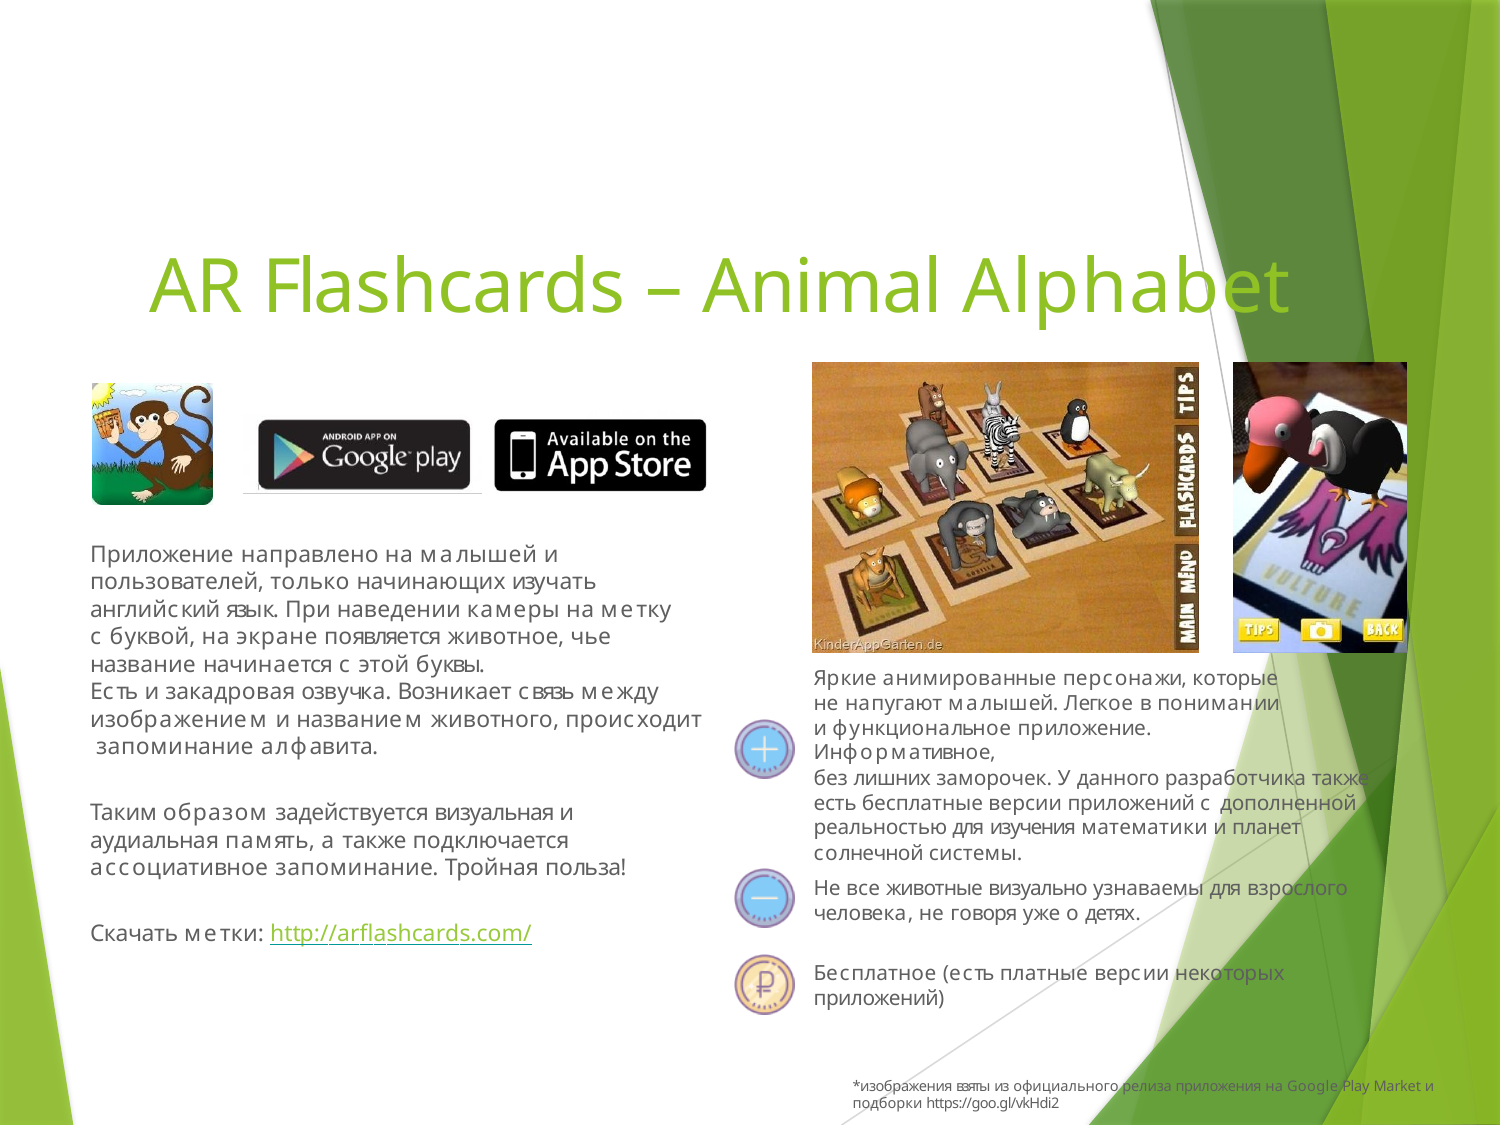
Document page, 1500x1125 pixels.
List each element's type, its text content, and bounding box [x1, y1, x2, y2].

picture [91, 383, 213, 505]
picture [733, 954, 796, 1015]
picture [733, 718, 796, 780]
text_box Скачать метки: http://arflashcards.com/ [87, 916, 546, 951]
text_box Таким образом задействуется визуальная и аудиальная память, а также подключается ассоциативное запоминание. Тройная польза! [87, 795, 639, 881]
picture [812, 362, 1199, 653]
picture [242, 413, 483, 495]
picture [492, 409, 725, 494]
title AR Flashcards – Animal Alphabet [147, 235, 1353, 426]
picture [733, 867, 796, 929]
picture [1232, 362, 1407, 653]
text_box Приложение направлено на малышей и пользователей, только начинающих изучать английский язык. При наведении камеры на метку с буквой, на экране появляется животное, чье название начинается с этой буквы. Есть и закадровая озвучка. Возникает связь между изображением и названием животного, происходит запоминание алфавита. [87, 537, 702, 760]
text_box Бесплатное (есть платные версии некоторых приложений) [811, 957, 1289, 1010]
text_box *изображения взяты из официального релиза приложения на Google Play Market и подборки https://goo.gl/vkHdi2 [850, 1074, 1467, 1112]
text_box Яркие анимированные персонажи, которые не напугают малышей. Легкое в понимании и функциональное приложение. Информативное, без лишних заморочек. У данного разработчика также есть бесплатные версии приложений с дополненной реальностью для изучения математики и планет солнечной системы. [811, 662, 1399, 865]
text_box Не все животные визуально узнаваемы для взрослого человека, не говоря уже о детях. [811, 872, 1375, 925]
